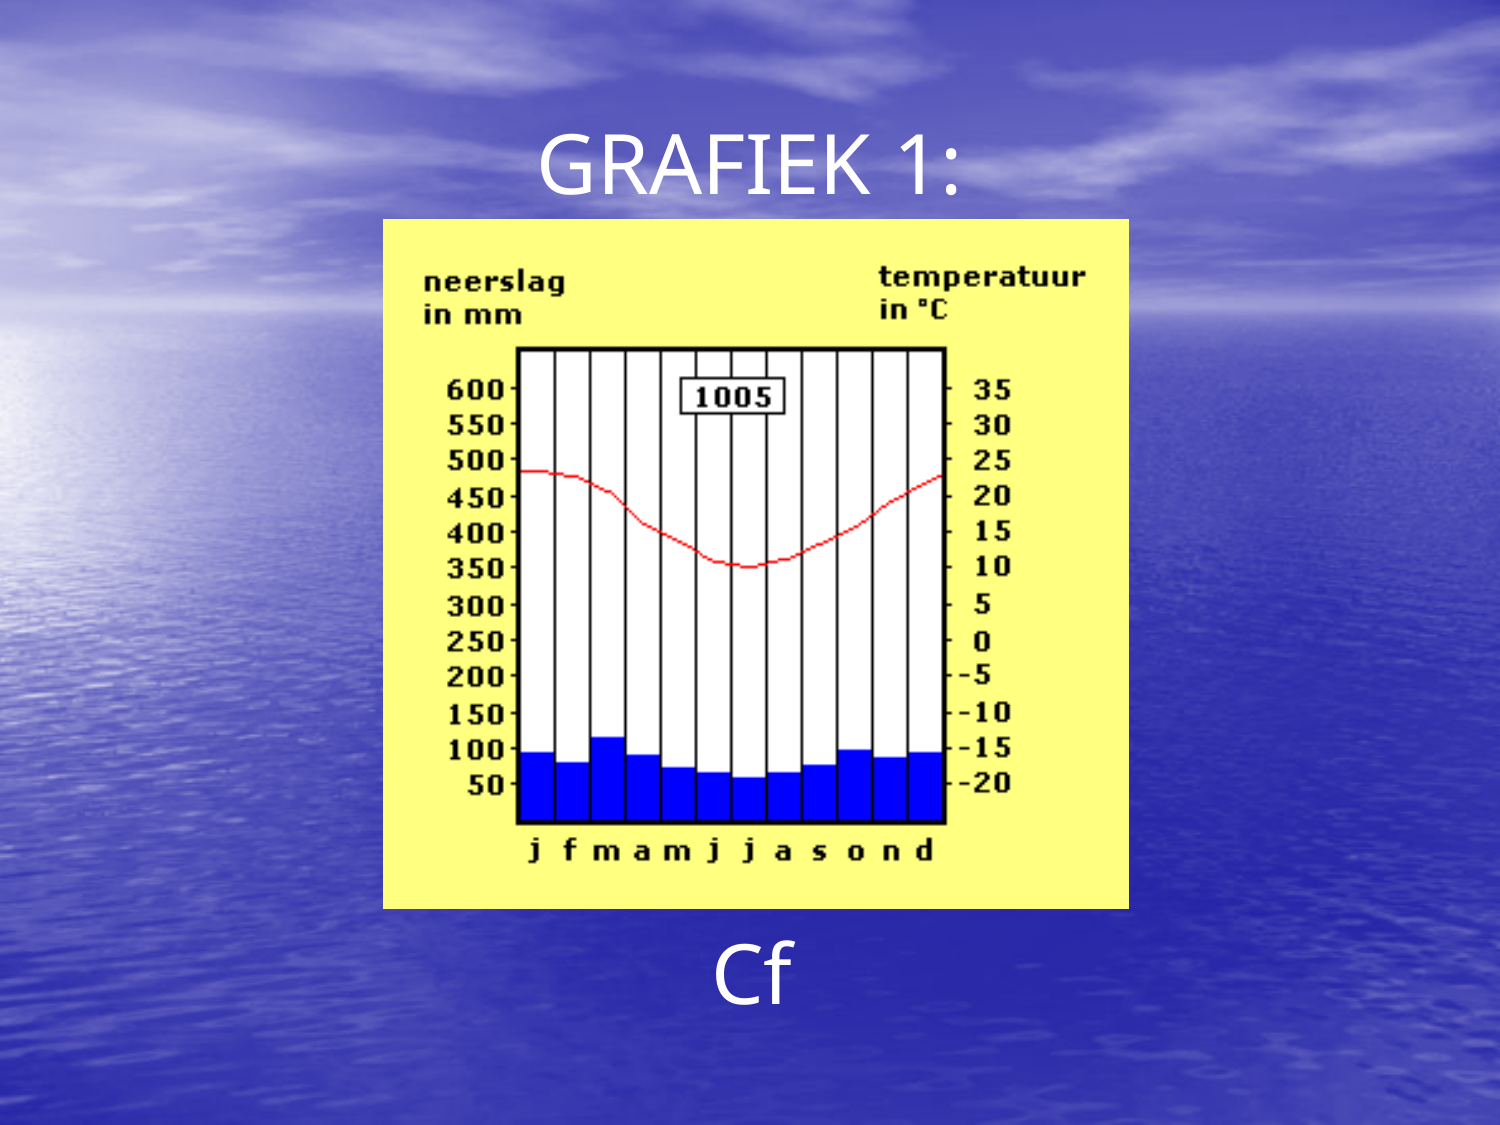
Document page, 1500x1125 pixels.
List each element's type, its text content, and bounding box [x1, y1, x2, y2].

text_box Cf [76, 857, 1427, 1085]
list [383, 219, 1129, 910]
title GRAFIEK 1: [74, 47, 1426, 276]
